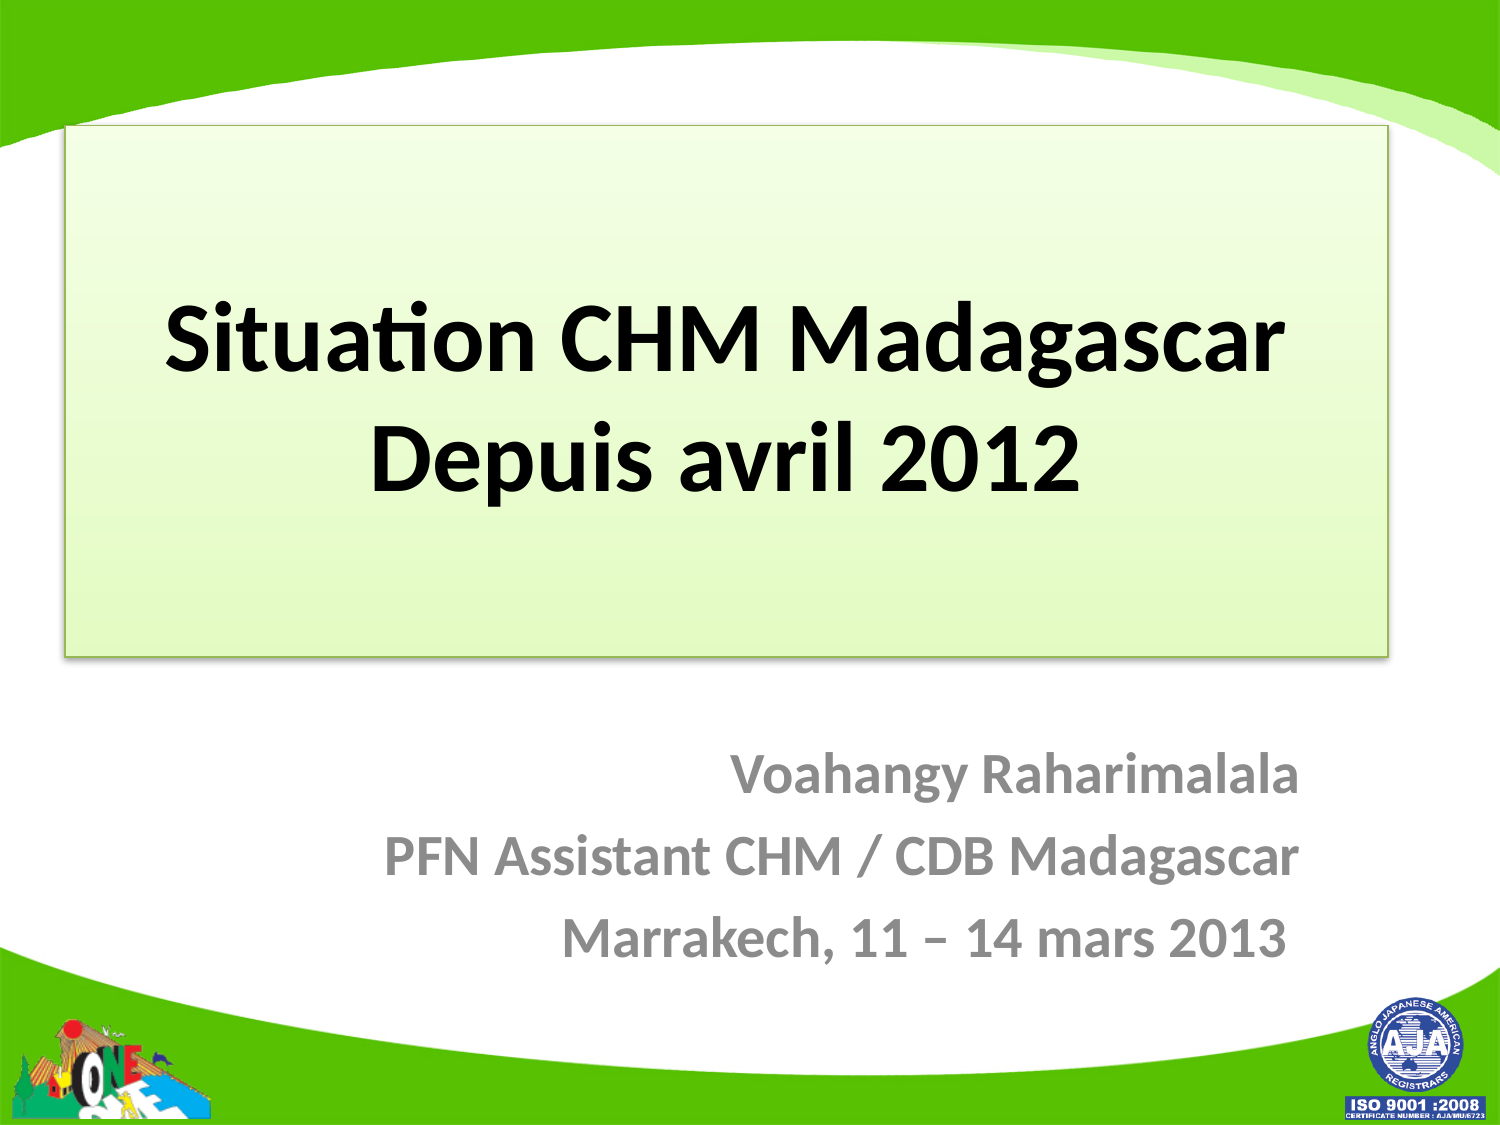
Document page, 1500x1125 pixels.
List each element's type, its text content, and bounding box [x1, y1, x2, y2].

picture [0, 0, 1500, 176]
picture [0, 913, 1500, 1125]
title Situation CHM Madagascar Depuis avril 2012 [64, 125, 1389, 658]
subtitle Voahangy Raharimalala PFN Assistant CHM / CDB Madagascar Marrakech, 11 – 14 mars 2013 [265, 727, 1316, 988]
